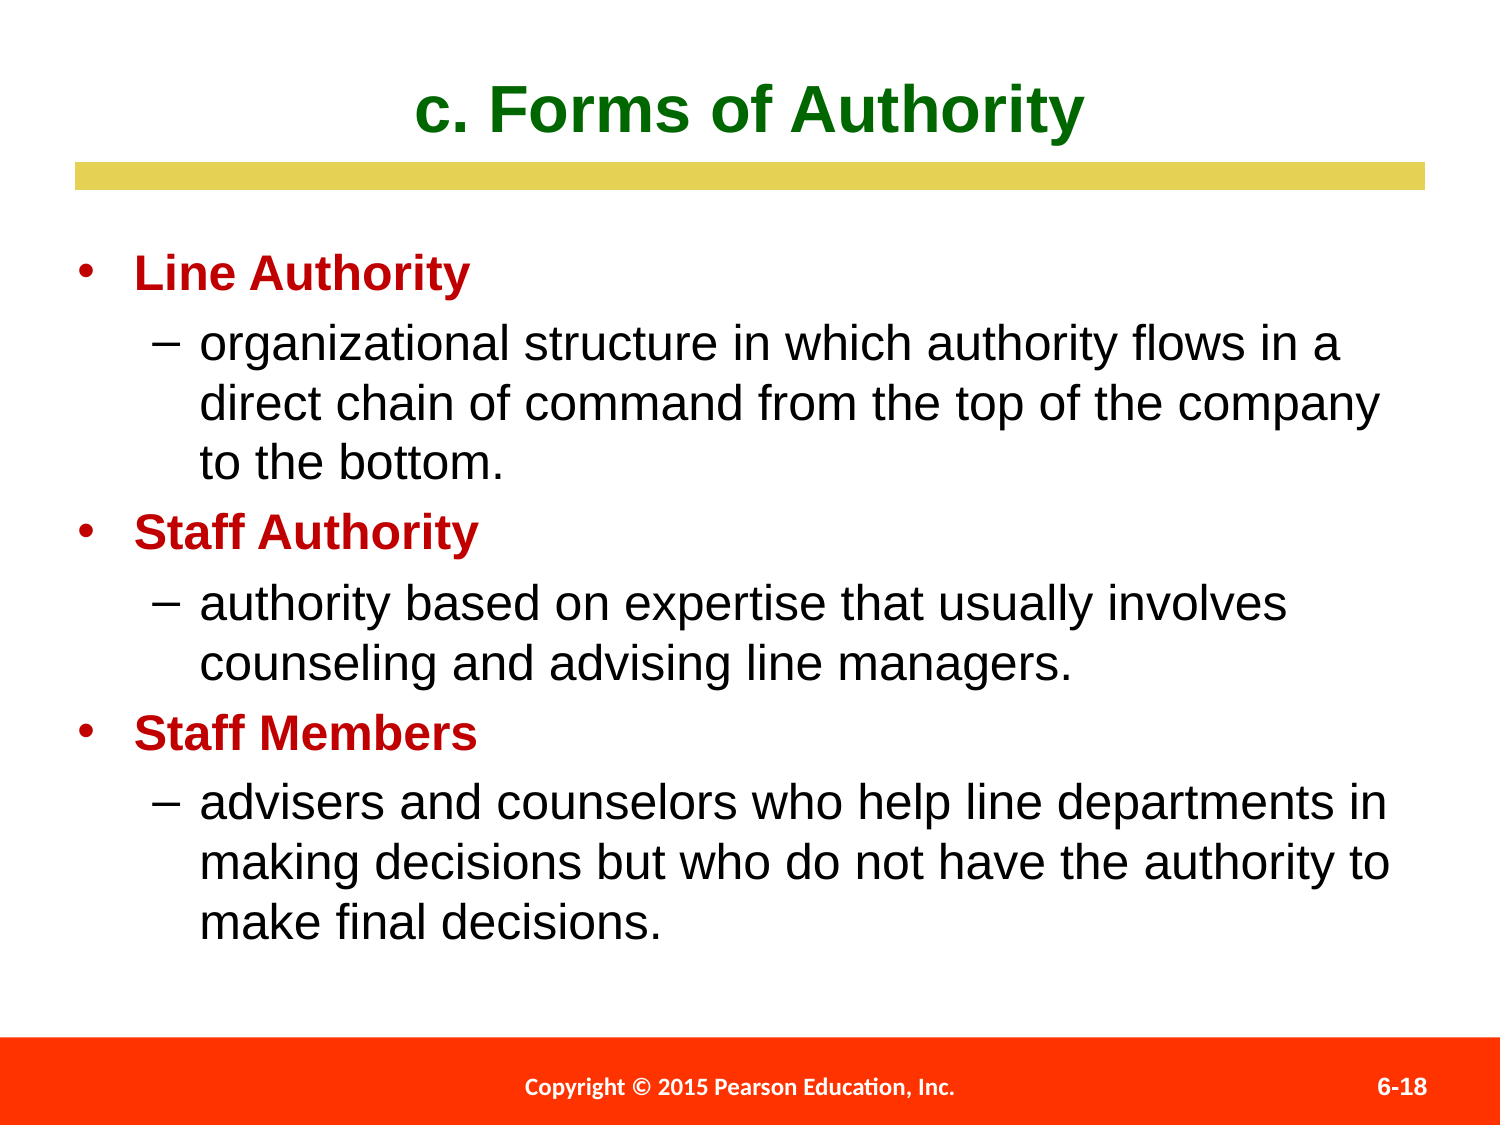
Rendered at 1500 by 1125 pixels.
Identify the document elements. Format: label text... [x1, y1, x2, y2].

list Line Authority organizational structure in which authority flows in a direct chain of command from the top of the company to the bottom. Staff Authority authority based on expertise that usually involves counseling and advising line managers. Staff Members advisers and counselors who help line departments in making decisions but who do not have the authority to make final decisions. [62, 232, 1413, 1001]
title c. Forms of Authority [74, 12, 1426, 201]
